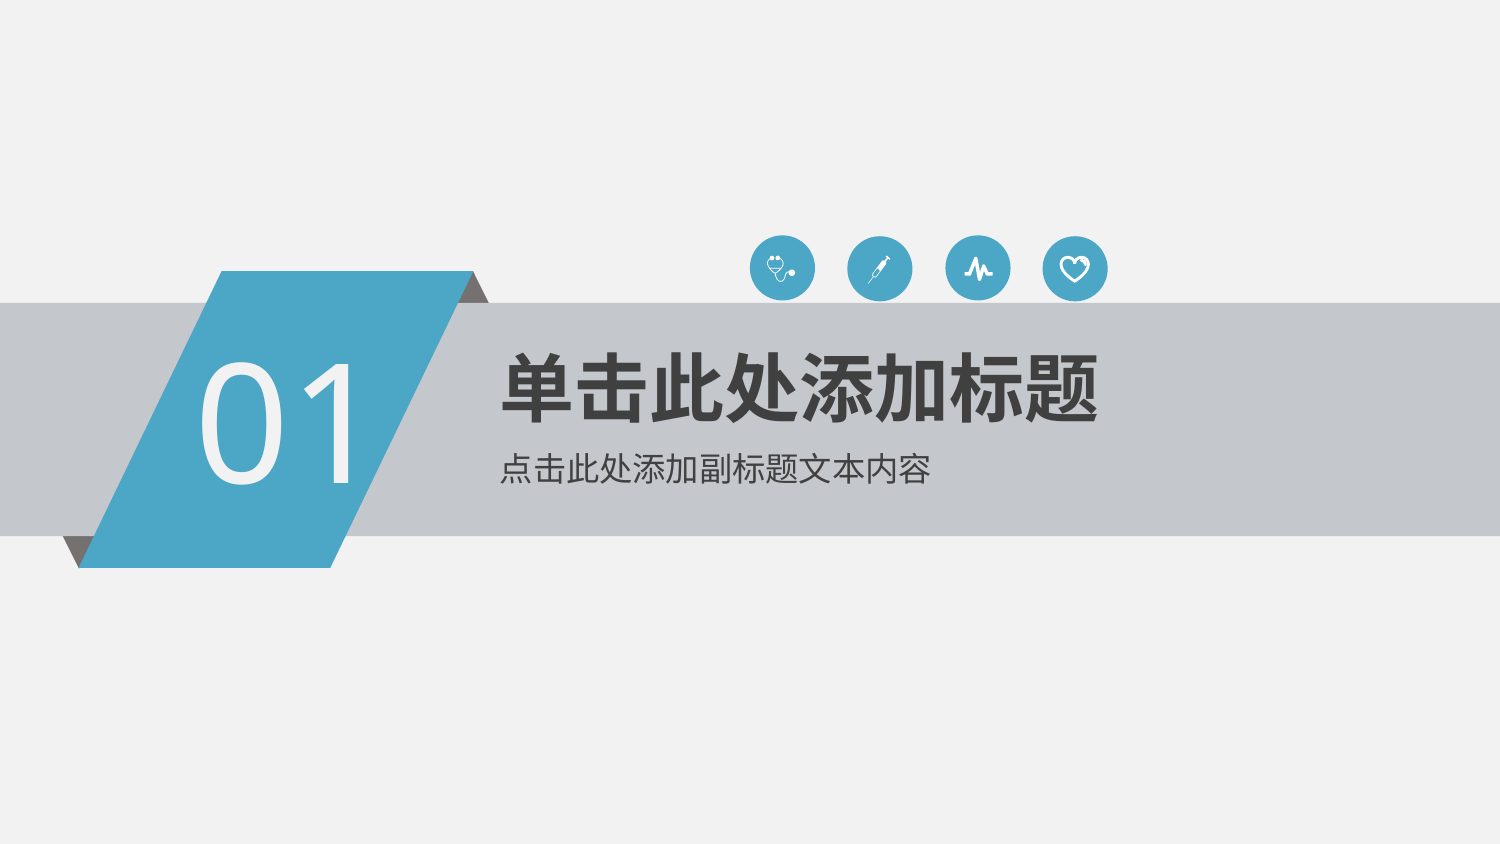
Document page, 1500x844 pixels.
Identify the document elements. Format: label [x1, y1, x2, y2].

text_box [1042, 236, 1108, 302]
text_box [749, 235, 815, 301]
text_box [0, 270, 1500, 727]
text_box [847, 236, 913, 302]
text_box [945, 235, 1011, 301]
